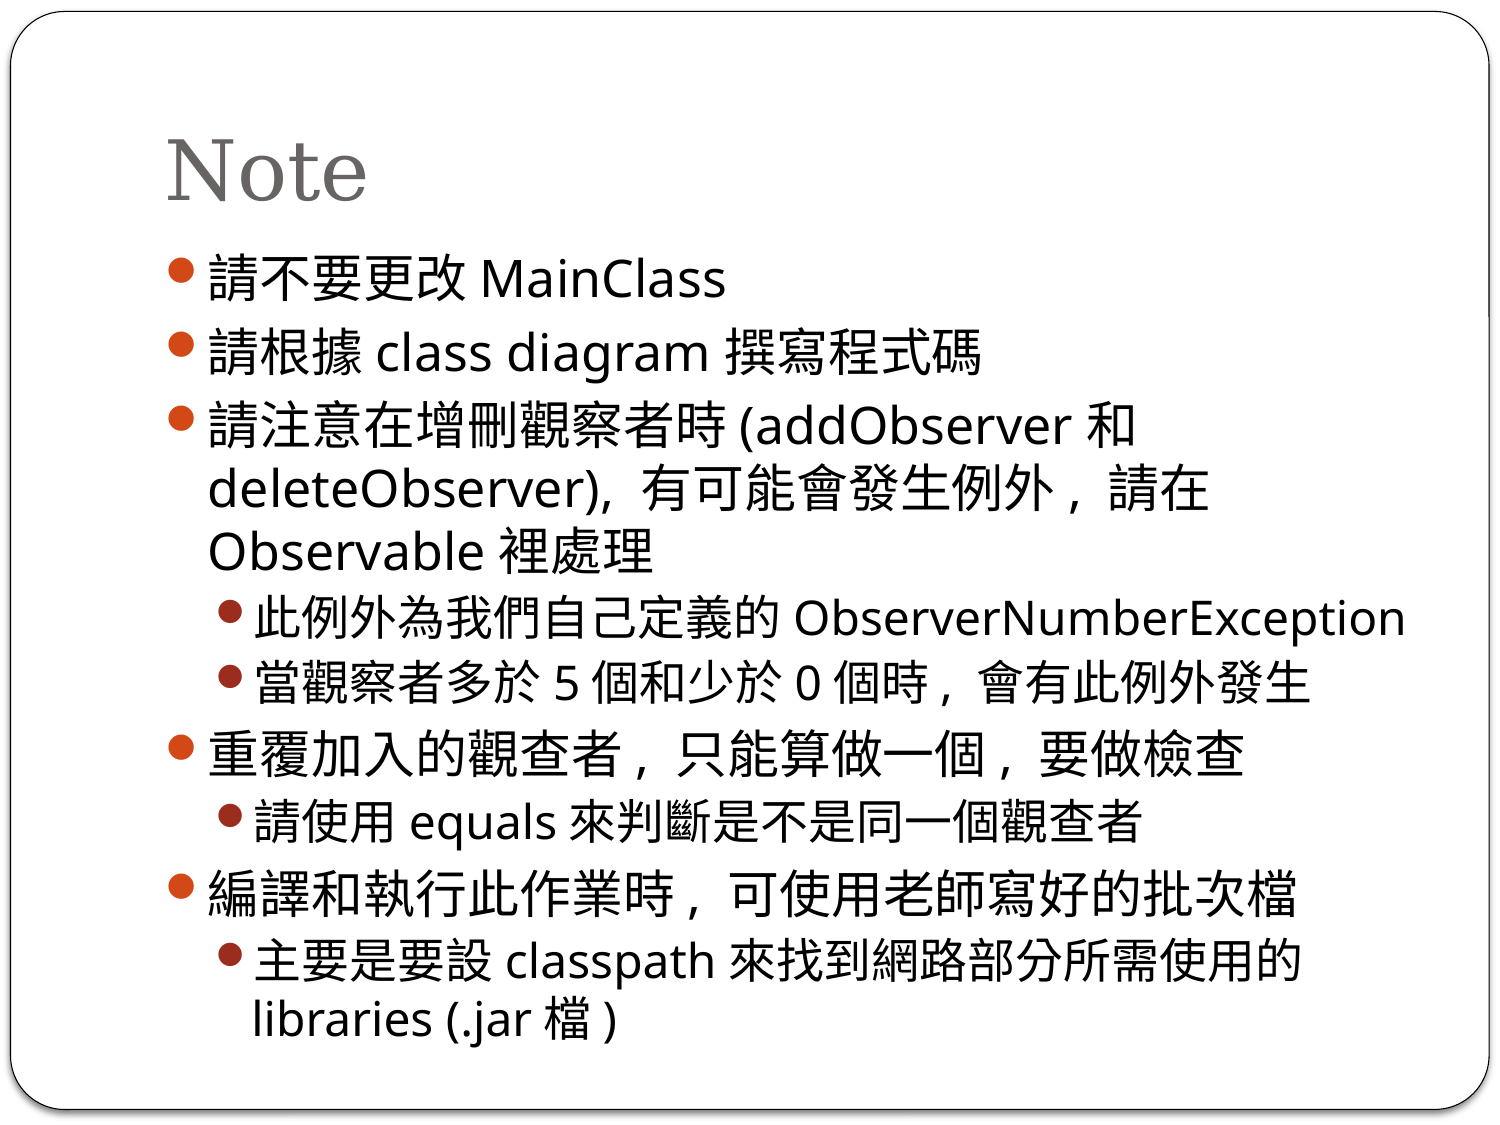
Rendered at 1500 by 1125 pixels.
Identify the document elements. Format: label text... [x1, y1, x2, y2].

title Note [150, 45, 1425, 233]
list 請不要更改MainClass 請根據class diagram撰寫程式碼 請注意在增刪觀察者時(addObserver和deleteObserver), 有可能會發生例外, 請在Observable裡處理 此例外為我們自己定義的ObserverNumberException 當觀察者多於5個和少於0個時, 會有此例外發生 重覆加入的觀查者, 只能算做一個, 要做檢查 請使用equals來判斷是不是同一個觀查者 編譯和執行此作業時, 可使用老師寫好的批次檔 主要是要設classpath來找到網路部分所需使用的libraries (.jar檔) [150, 237, 1425, 1090]
